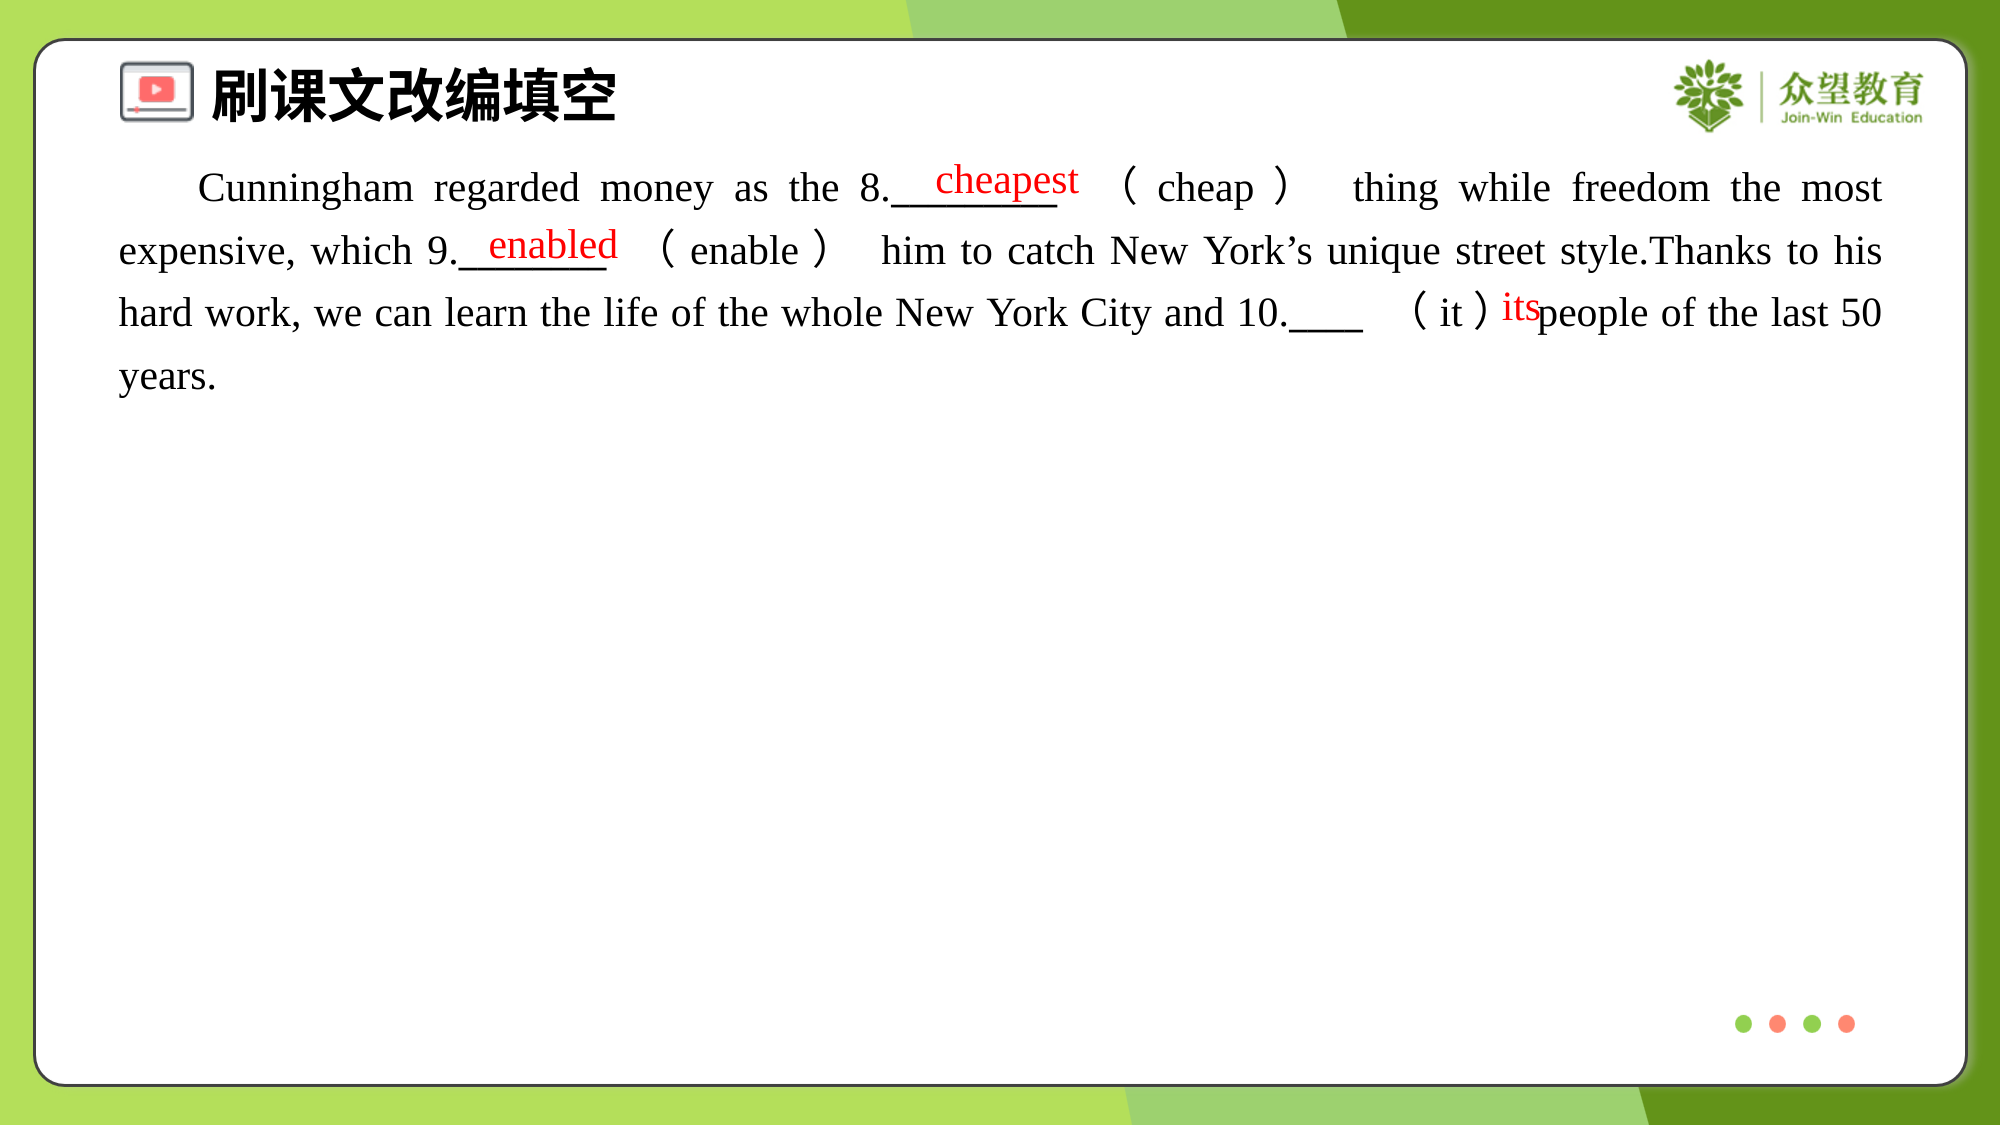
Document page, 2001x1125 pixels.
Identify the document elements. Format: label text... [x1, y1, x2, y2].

text_box cheapest [931, 139, 1084, 197]
text_box its [1497, 266, 1546, 324]
text_box Cunningham regarded money as the 8._________ （cheap） thing while freedom the most expensive, which 9.________ （enable） him to catch New York’s unique street style.Thanks to his hard work, we can learn the life of the whole New York City and 10.____ （it） people of the last 50 years. [118, 147, 1883, 393]
text_box enabled [484, 203, 623, 262]
picture [0, 0, 2000, 1125]
